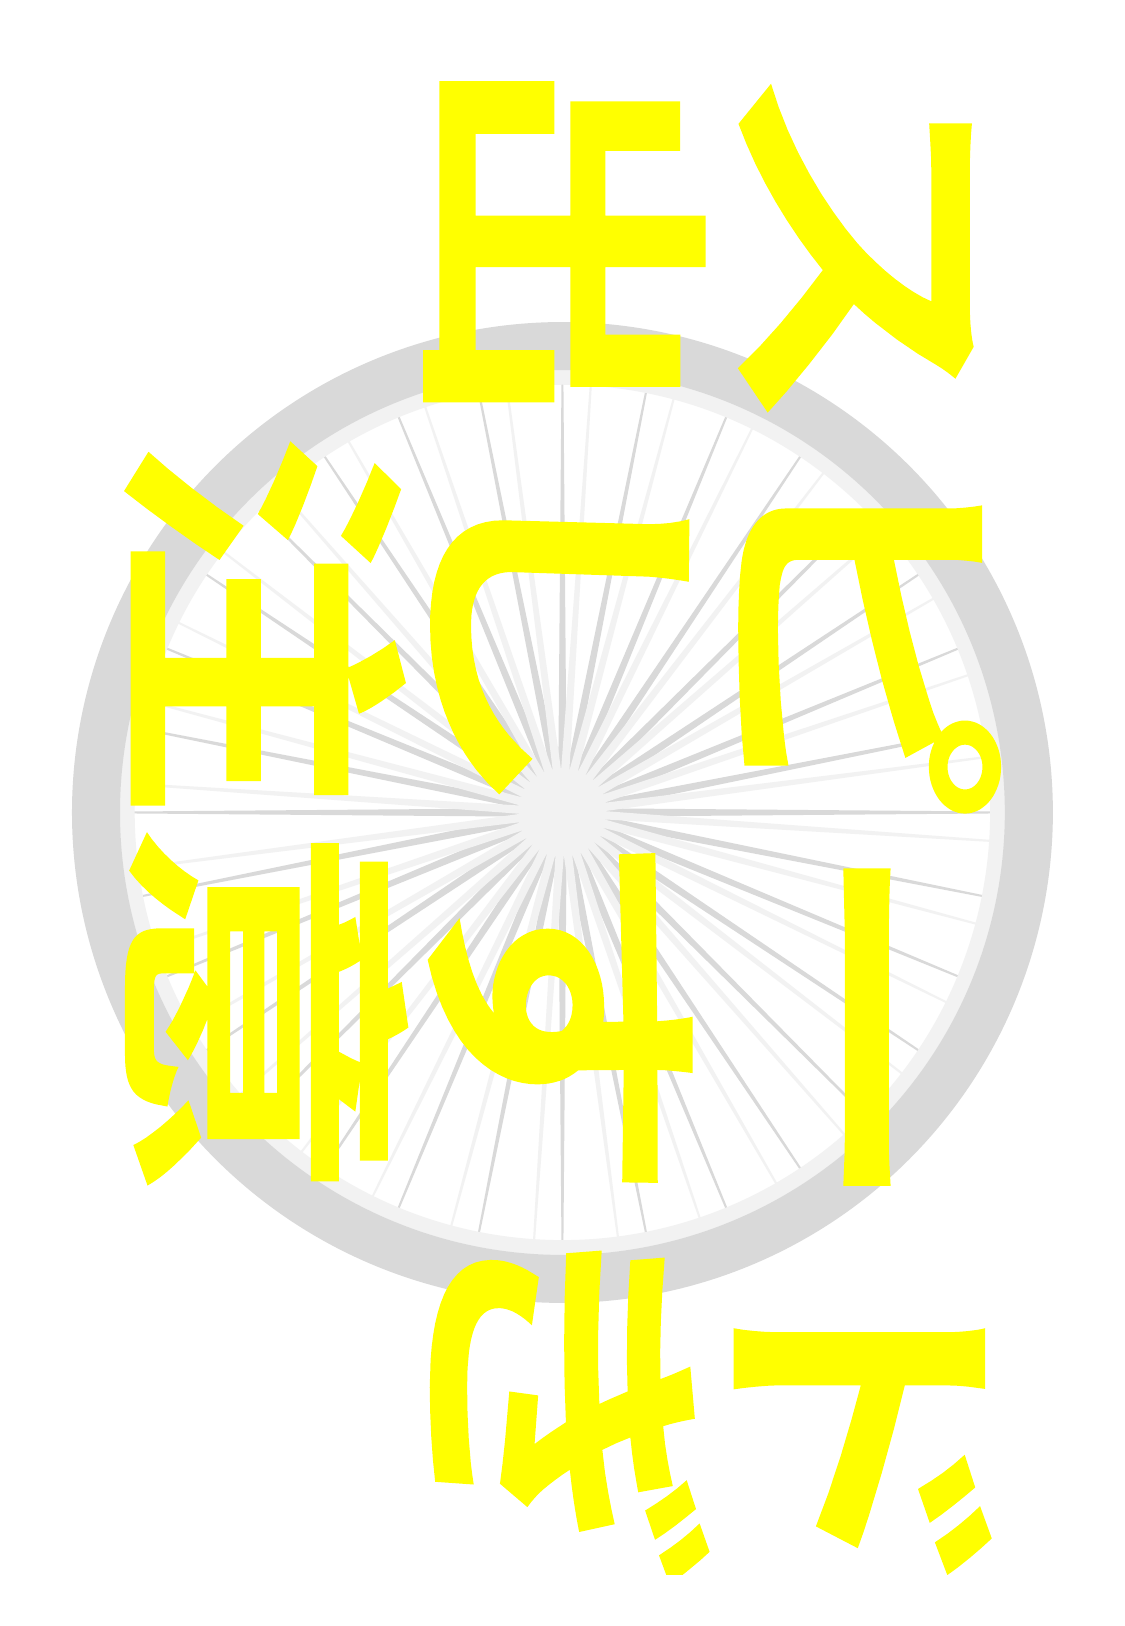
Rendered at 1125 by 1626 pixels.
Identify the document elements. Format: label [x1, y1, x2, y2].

text_box [71, 321, 1054, 1304]
